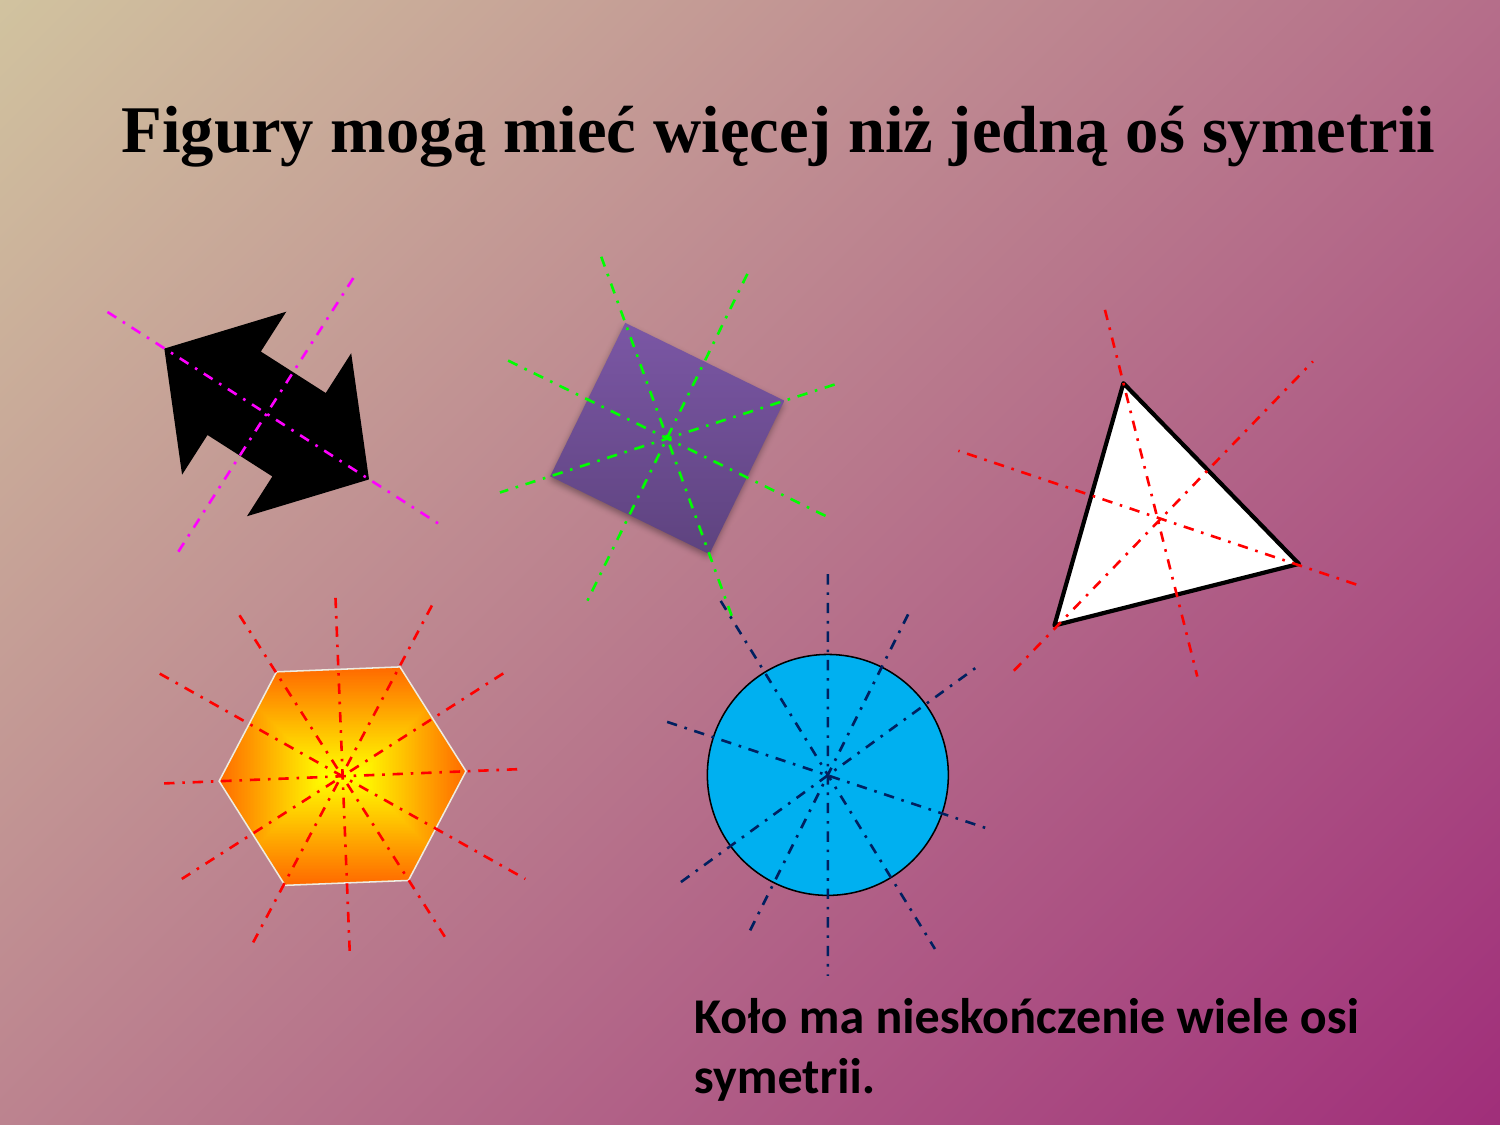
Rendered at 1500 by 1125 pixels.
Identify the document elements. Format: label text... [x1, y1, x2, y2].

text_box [974, 302, 1341, 681]
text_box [489, 255, 845, 622]
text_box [666, 573, 989, 976]
text_box Figury mogą mieć więcej niż jedną oś symetrii [88, 78, 1471, 266]
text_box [163, 597, 522, 955]
text_box Koło ma nieskończenie wiele osi symetrii. [679, 976, 1500, 1111]
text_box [76, 251, 473, 580]
